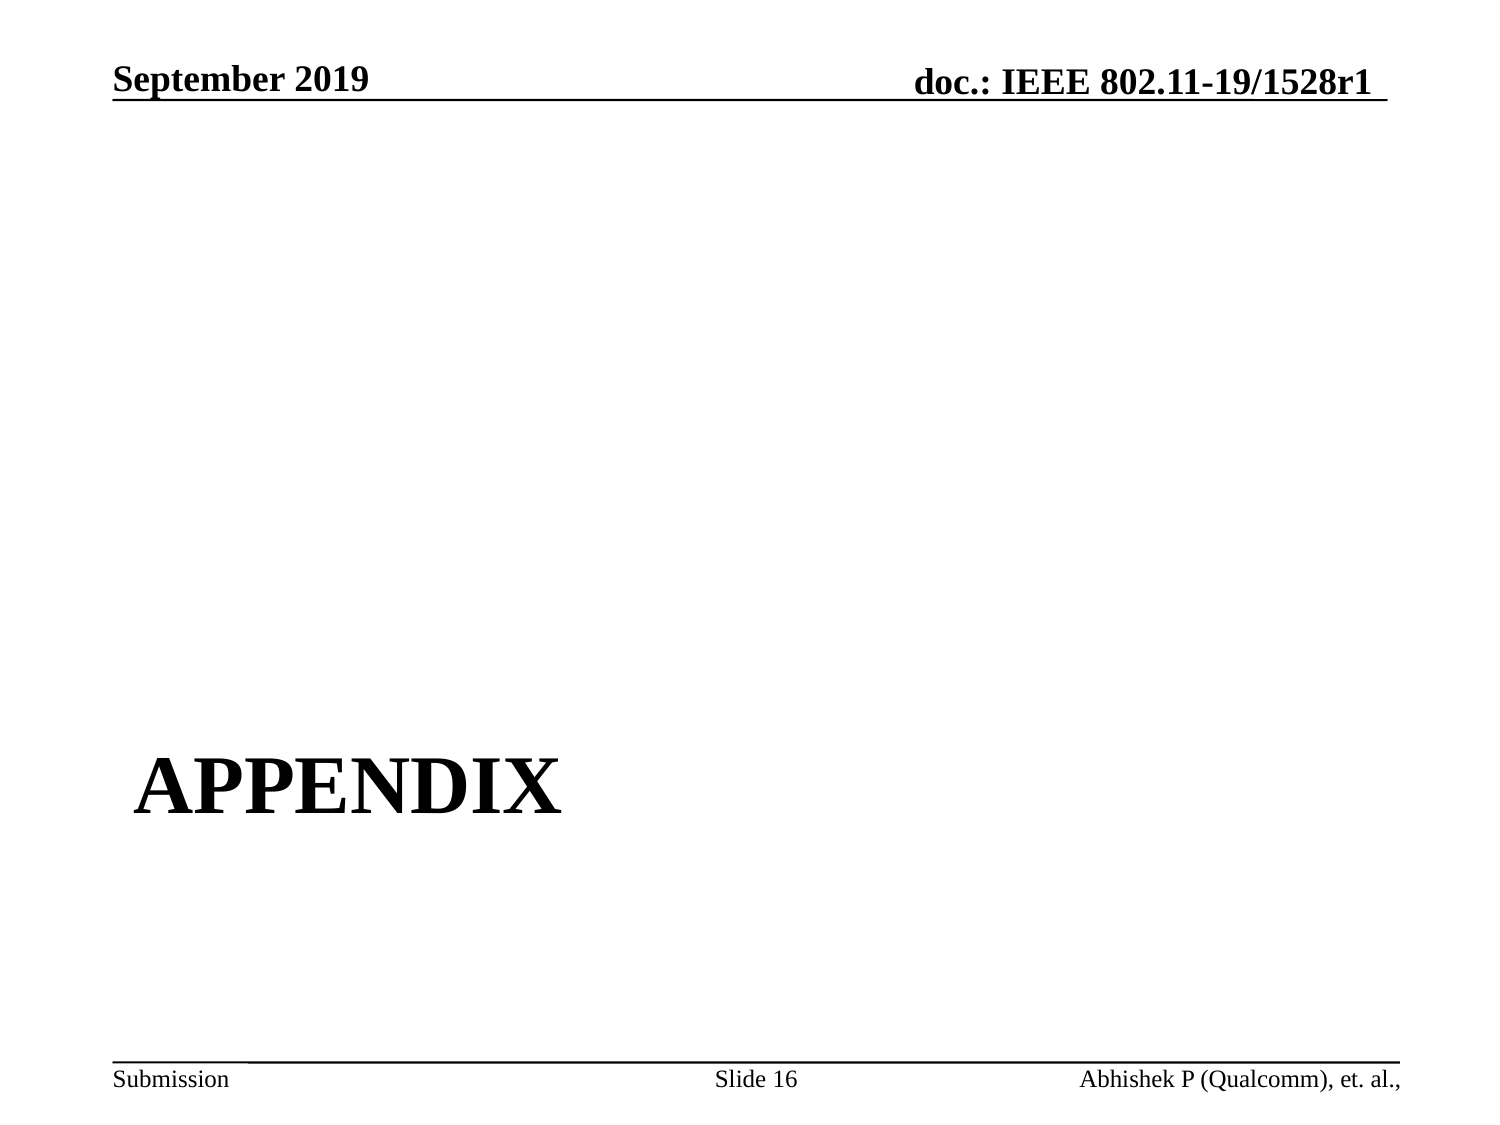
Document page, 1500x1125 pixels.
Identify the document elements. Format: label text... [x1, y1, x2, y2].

title Appendix [118, 722, 1394, 947]
footer Abhishek P (Qualcomm), et. al., [949, 1061, 1402, 1093]
slide_number Slide 16 [712, 1061, 801, 1093]
